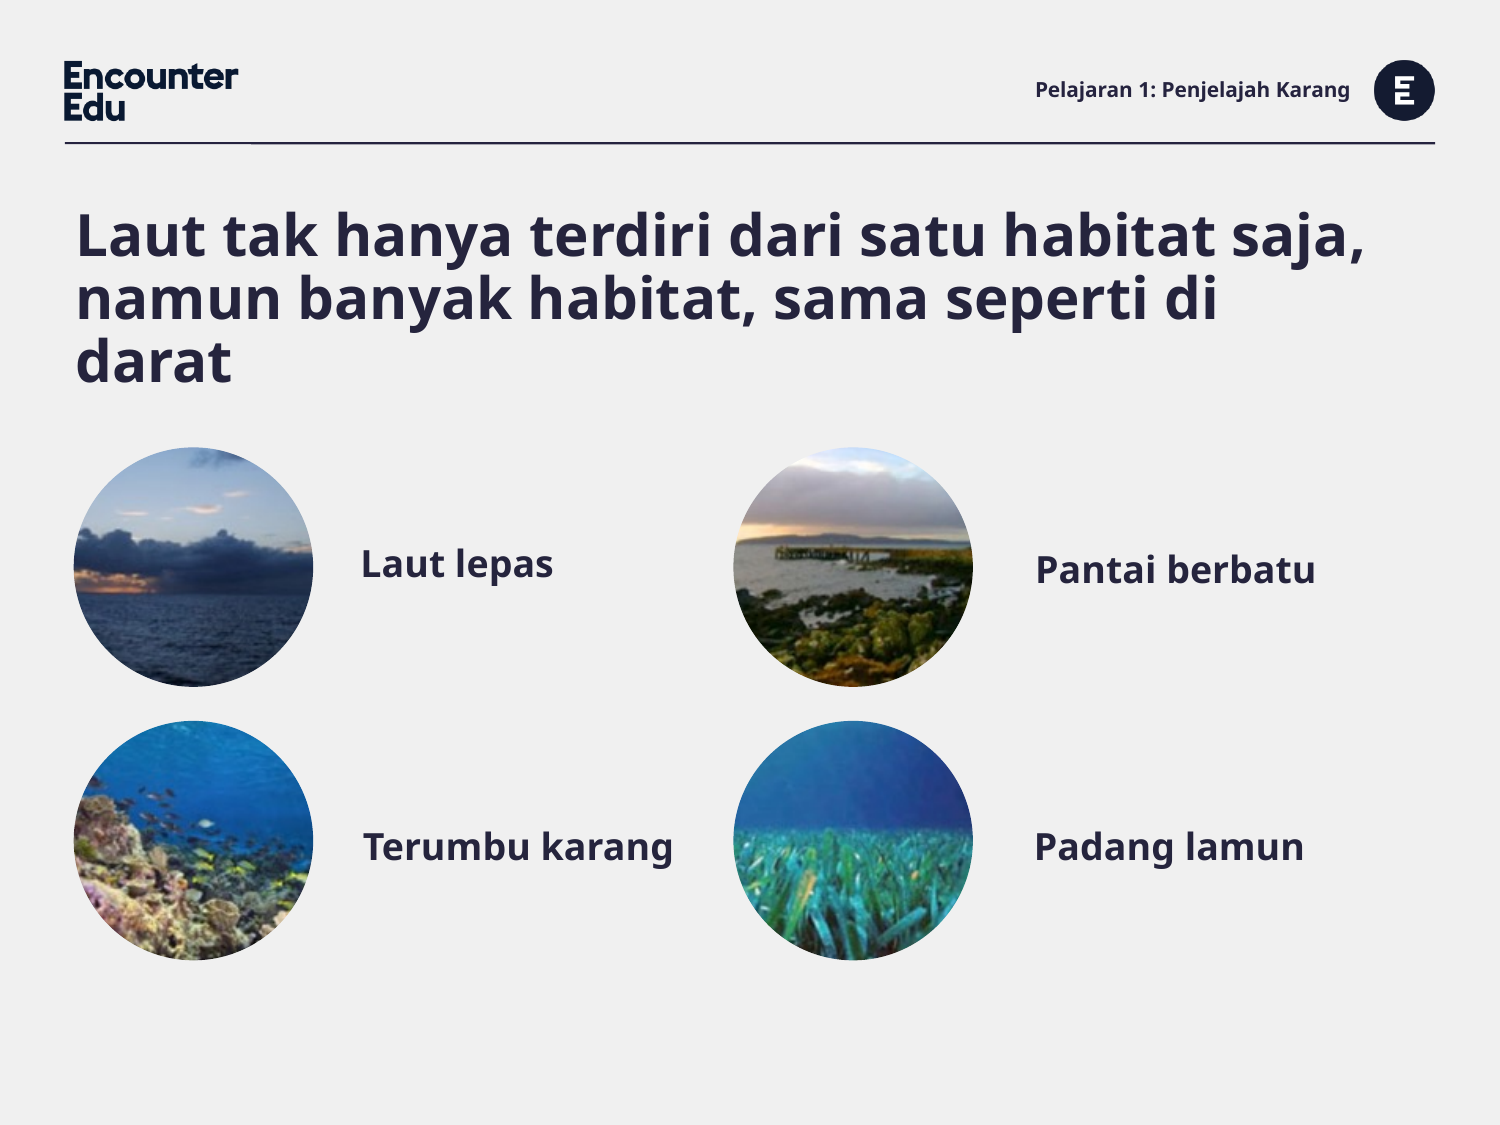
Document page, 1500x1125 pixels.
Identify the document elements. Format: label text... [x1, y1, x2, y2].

text_box Padang lamun [1026, 815, 1455, 876]
text_box [733, 720, 973, 961]
text_box [73, 720, 314, 961]
picture [1372, 58, 1436, 122]
text_box Laut tak hanya terdiri dari satu habitat saja, namun banyak habitat, sama seperti di darat [67, 258, 1385, 344]
picture [60, 59, 243, 122]
text_box Terumbu karang [355, 815, 713, 876]
title Pelajaran 1: Penjelajah Karang [749, 67, 1359, 114]
text_box Laut lepas [352, 532, 710, 593]
text_box Pantai berbatu [1027, 538, 1385, 599]
text_box [733, 447, 973, 687]
text_box [73, 447, 314, 687]
